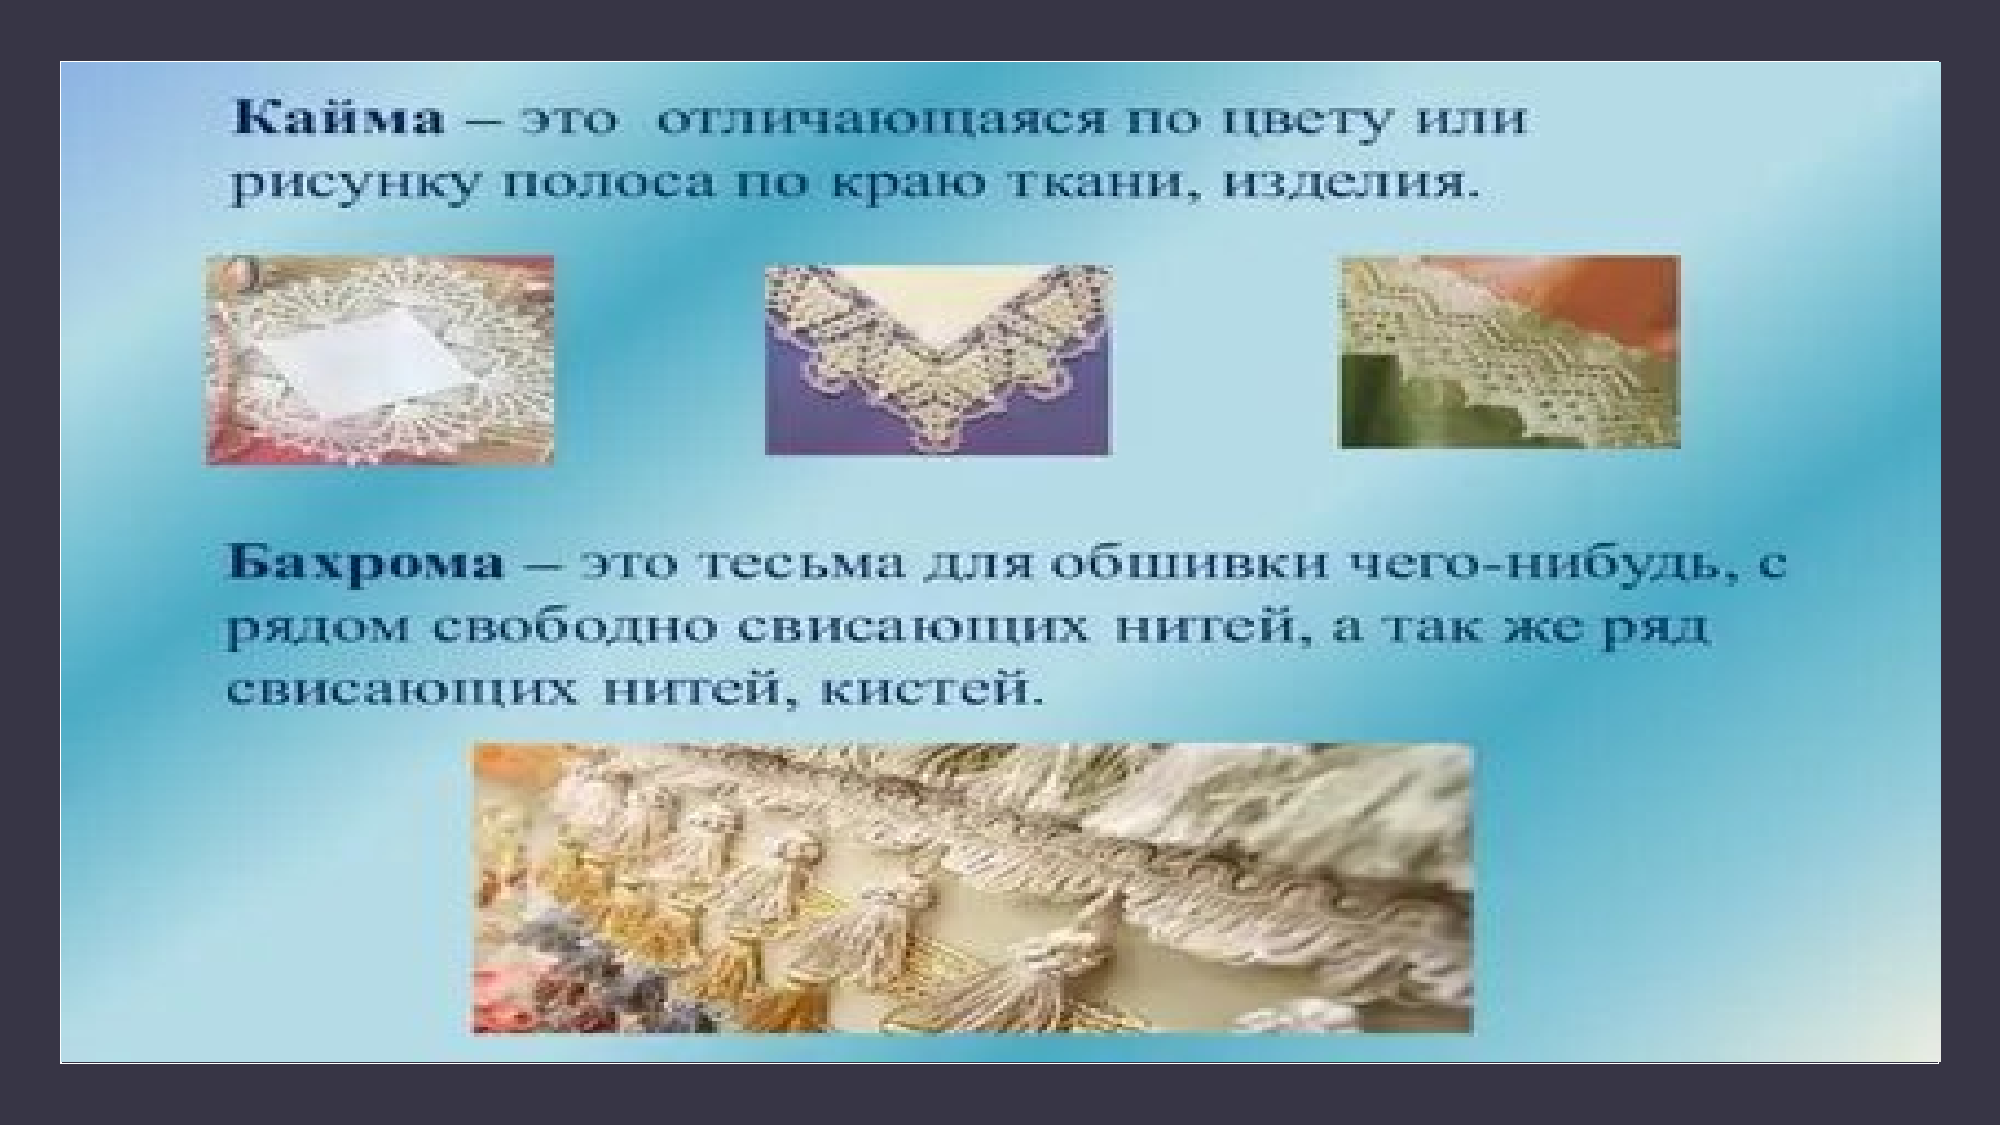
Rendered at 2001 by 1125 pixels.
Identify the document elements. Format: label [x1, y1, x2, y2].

picture [61, 62, 1941, 1062]
